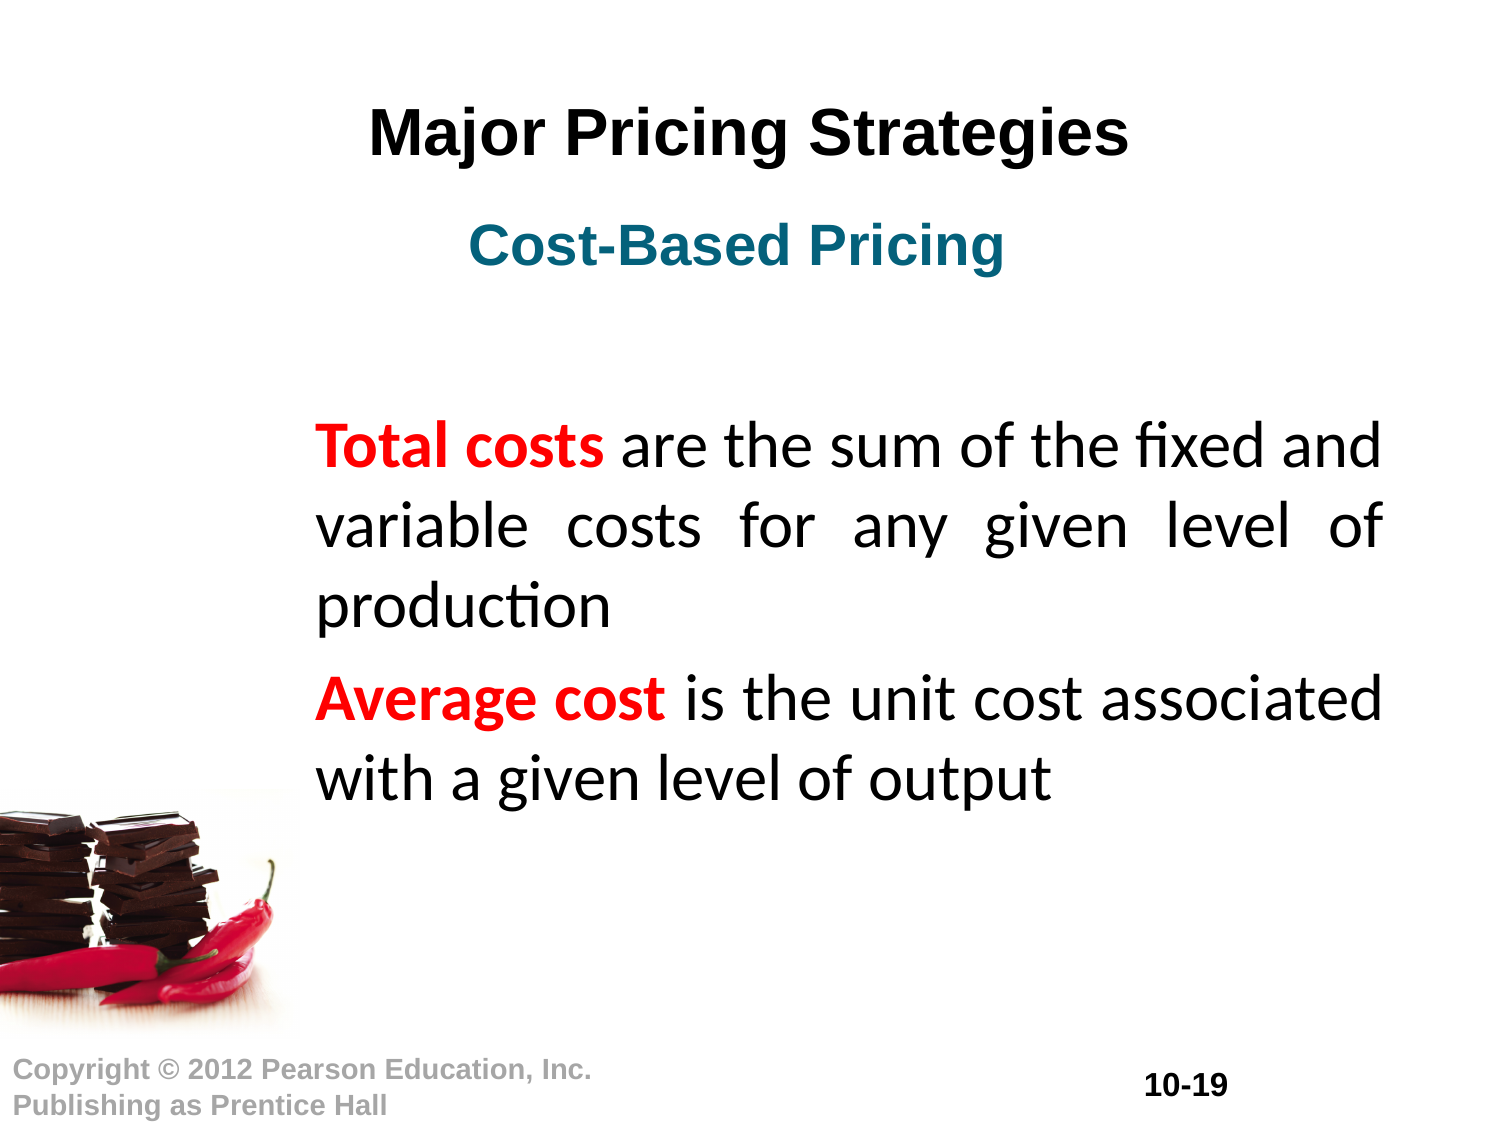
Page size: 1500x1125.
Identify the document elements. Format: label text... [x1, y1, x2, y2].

title Major Pricing Strategies [112, 37, 1388, 226]
list Cost-Based Pricing [149, 199, 1326, 263]
list Total costs are the sum of the fixed and variable costs for any given level of production Average cost is the unit cost associated with a given level of output [299, 299, 1401, 1001]
picture [0, 789, 300, 1039]
